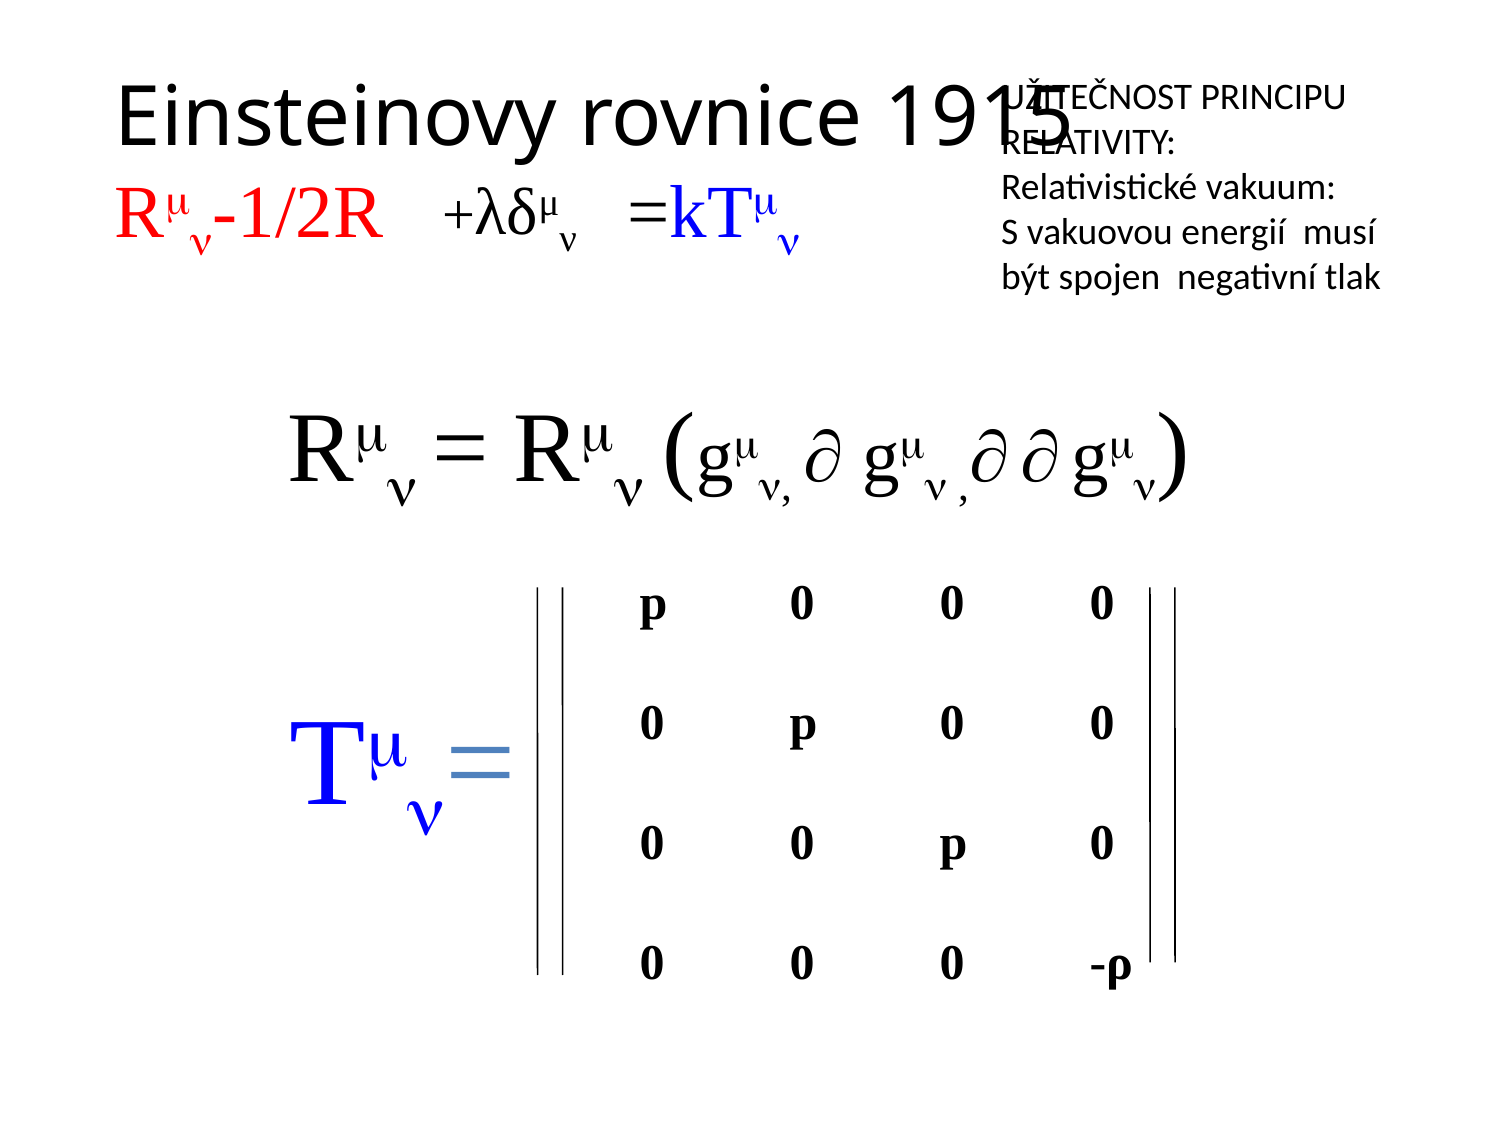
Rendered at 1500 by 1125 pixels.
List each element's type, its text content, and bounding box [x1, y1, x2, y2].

text_box p 0 0 0 0 p 0 0 0 0 p 0 0 0 0 -ρ [624, 562, 1153, 1058]
text_box T= [274, 671, 608, 858]
text_box Einsteinovy rovnice 1915 R-1/2R =kT [100, 54, 1338, 272]
text_box +λδμν [427, 160, 592, 267]
text_box R = R (g,  g ,  g) [272, 348, 1205, 535]
text_box UŽITEČNOST PRINCIPU RELATIVITY: Relativistické vakuum: S vakuovou energií musí být spojen negativní tlak [986, 64, 1412, 305]
